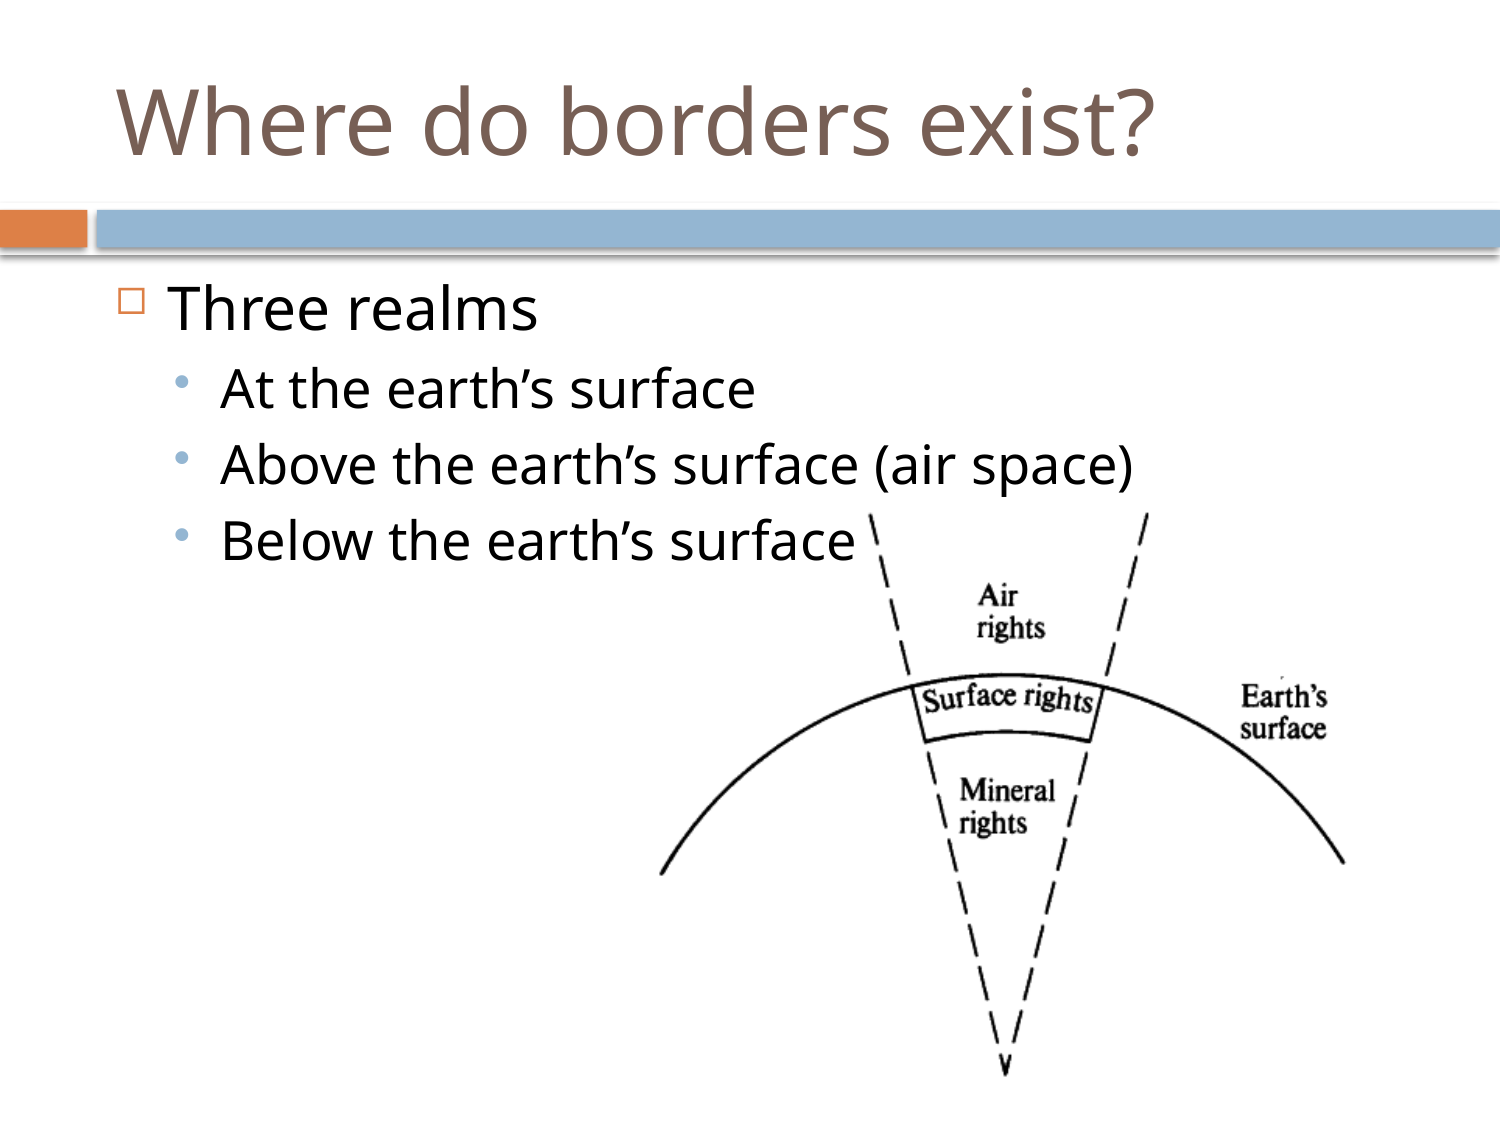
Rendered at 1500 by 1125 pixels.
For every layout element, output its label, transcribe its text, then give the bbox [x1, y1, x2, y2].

title Where do borders exist? [100, 37, 1439, 201]
picture [529, 499, 1460, 1125]
list Three realms At the earth’s surface Above the earth’s surface (air space) Below the earth’s surface [100, 262, 1439, 1001]
